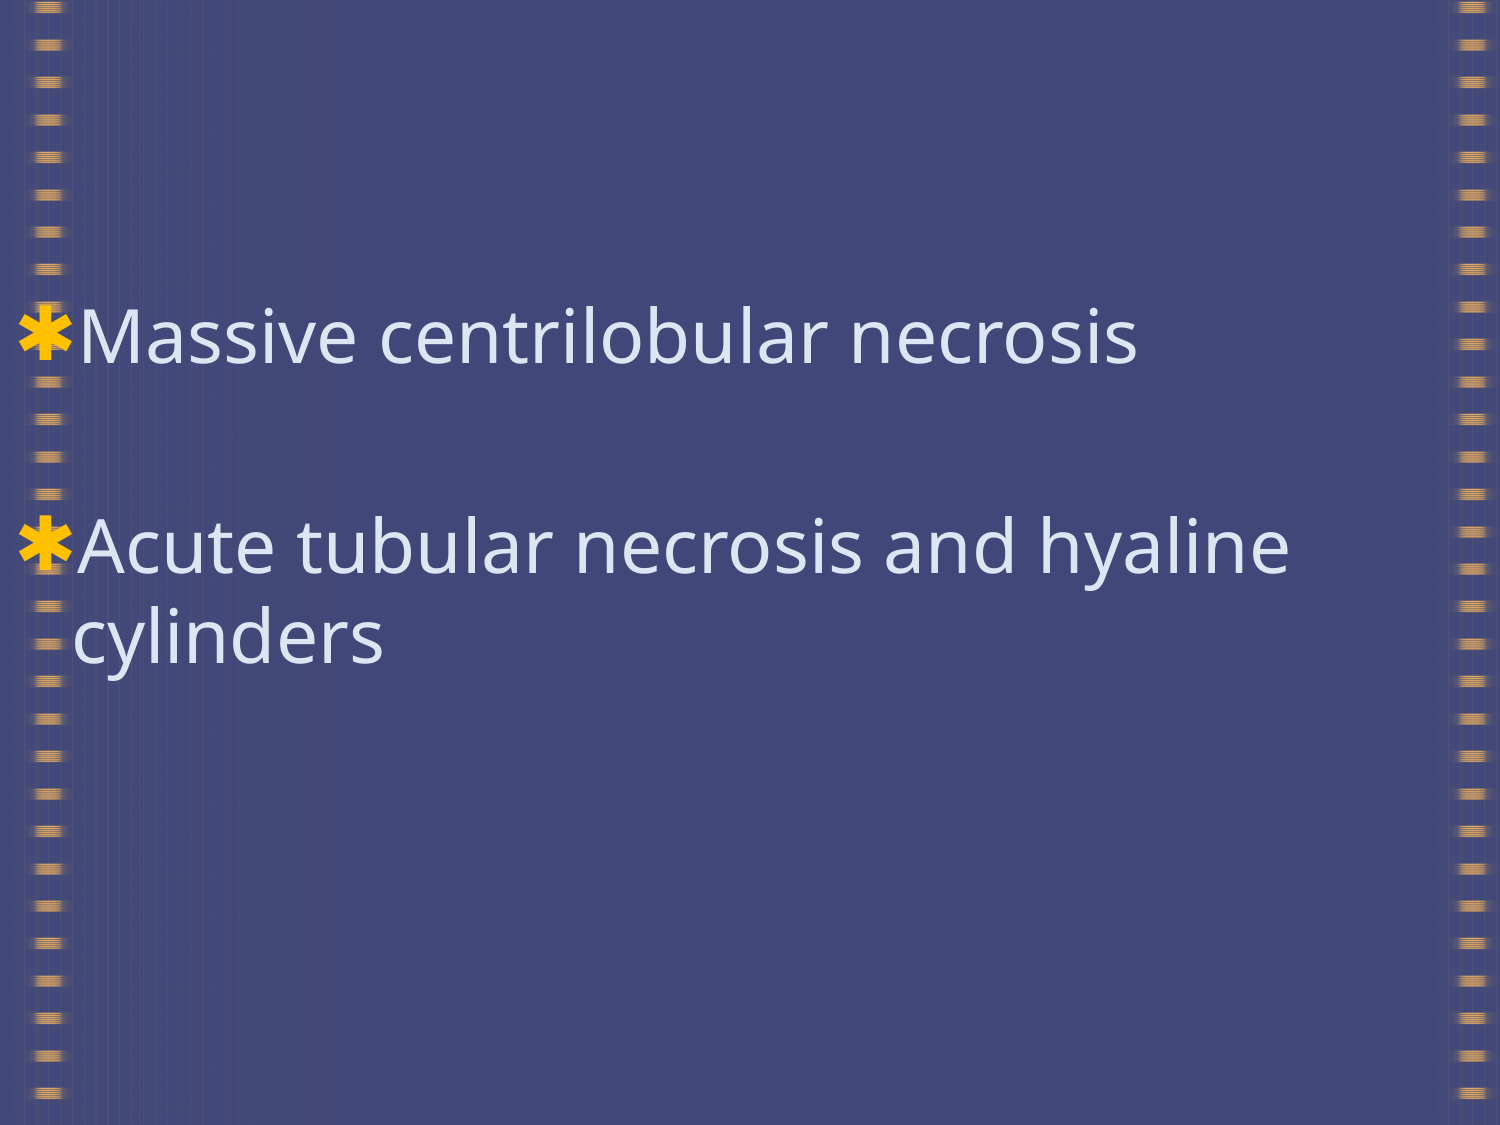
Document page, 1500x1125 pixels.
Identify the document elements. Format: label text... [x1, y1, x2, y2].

text_box Massive centrilobular necrosis Acute tubular necrosis and hyaline cylinders [0, 0, 1500, 1125]
